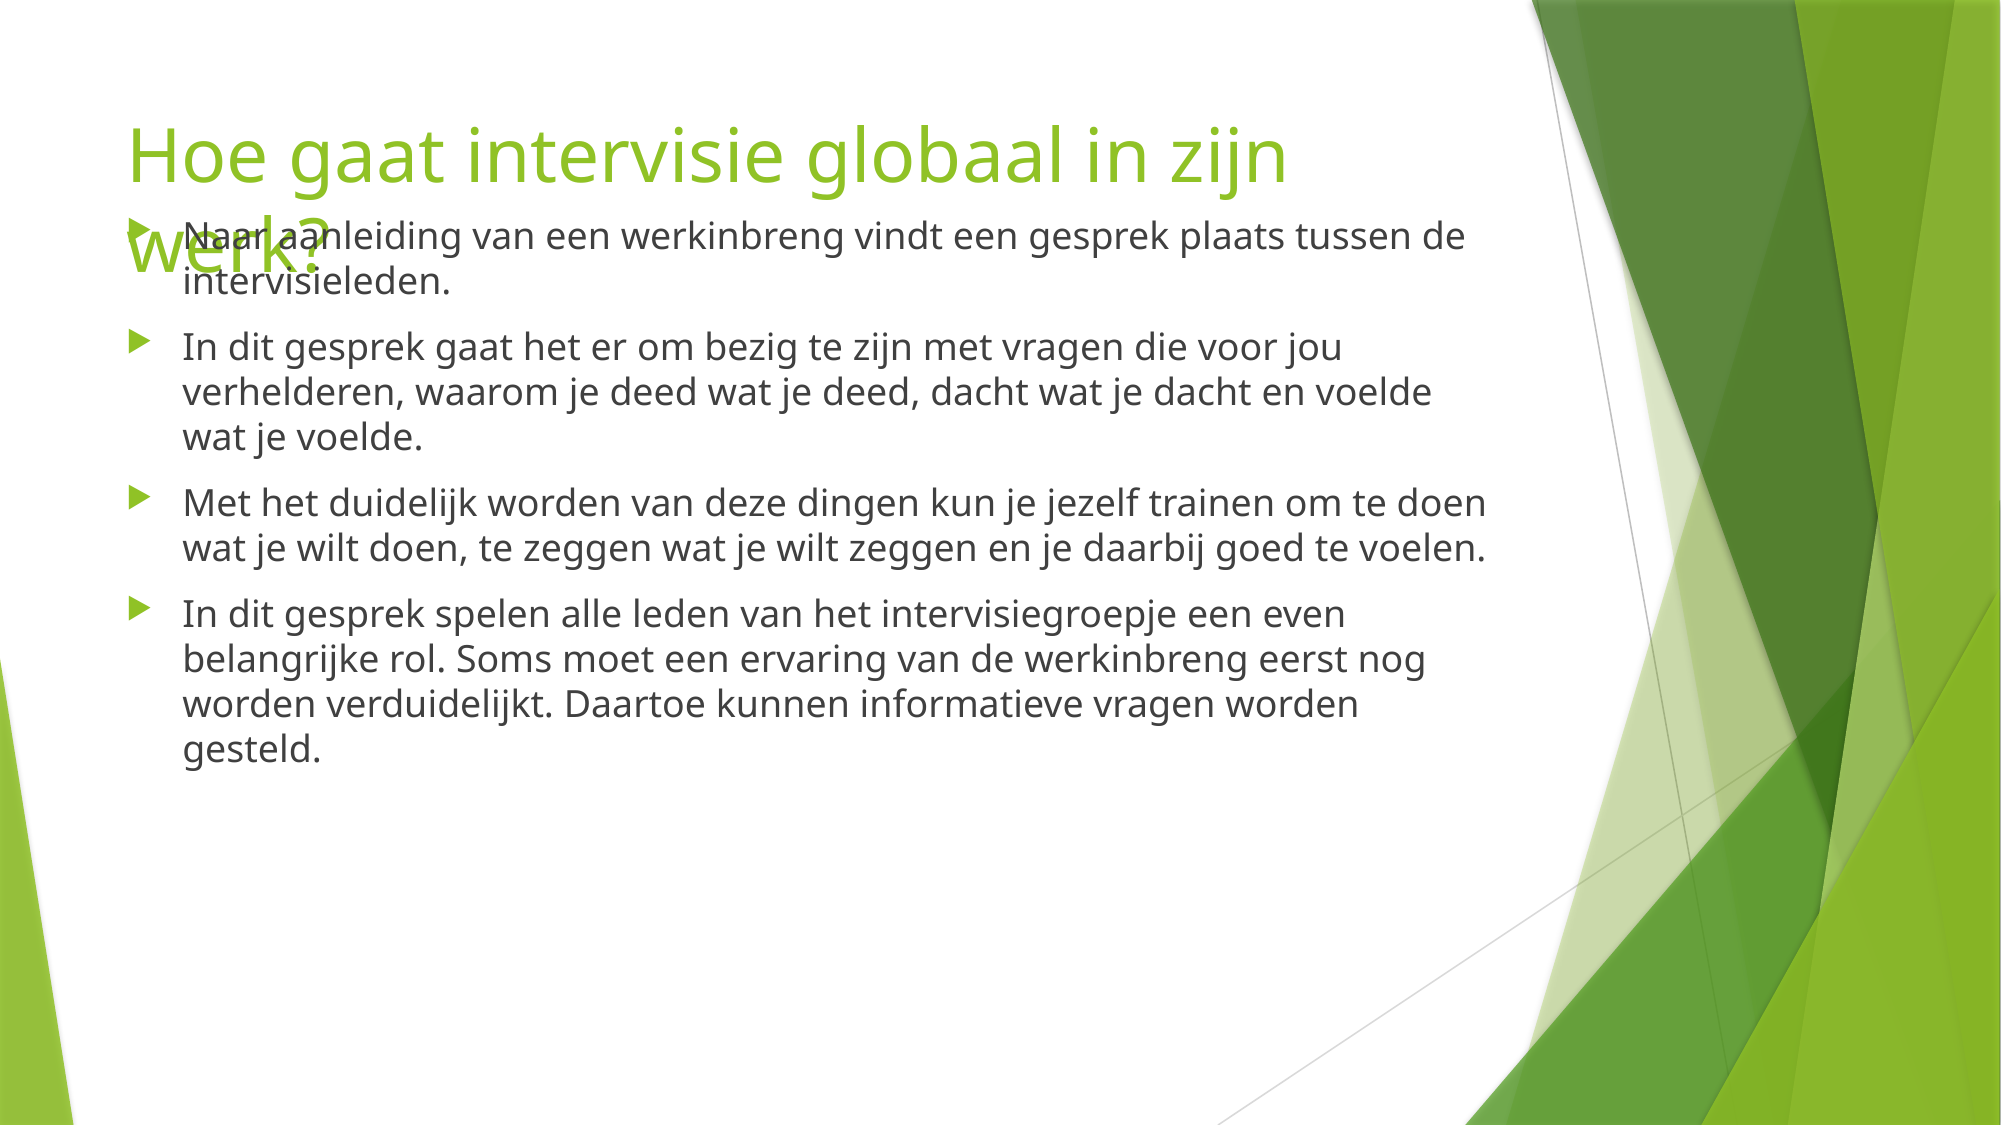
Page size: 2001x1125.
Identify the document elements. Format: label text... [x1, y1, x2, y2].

list Naar aanleiding van een werkinbreng vindt een gesprek plaats tussen de intervisieleden. In dit gesprek gaat het er om bezig te zijn met vragen die voor jou verhelderen, waarom je deed wat je deed, dacht wat je dacht en voelde wat je voelde. Met het duidelijk worden van deze dingen kun je jezelf trainen om te doen wat je wilt doen, te zeggen wat je wilt zeggen en je daarbij goed te voelen. In dit gesprek spelen alle leden van het intervisiegroepje een even belangrijke rol. Soms moet een ervaring van de werkinbreng eerst nog worden verduidelijkt. Daartoe kunnen informatieve vragen worden gesteld. [111, 204, 1522, 842]
title Hoe gaat intervisie globaal in zijn werk? [111, 99, 1522, 204]
